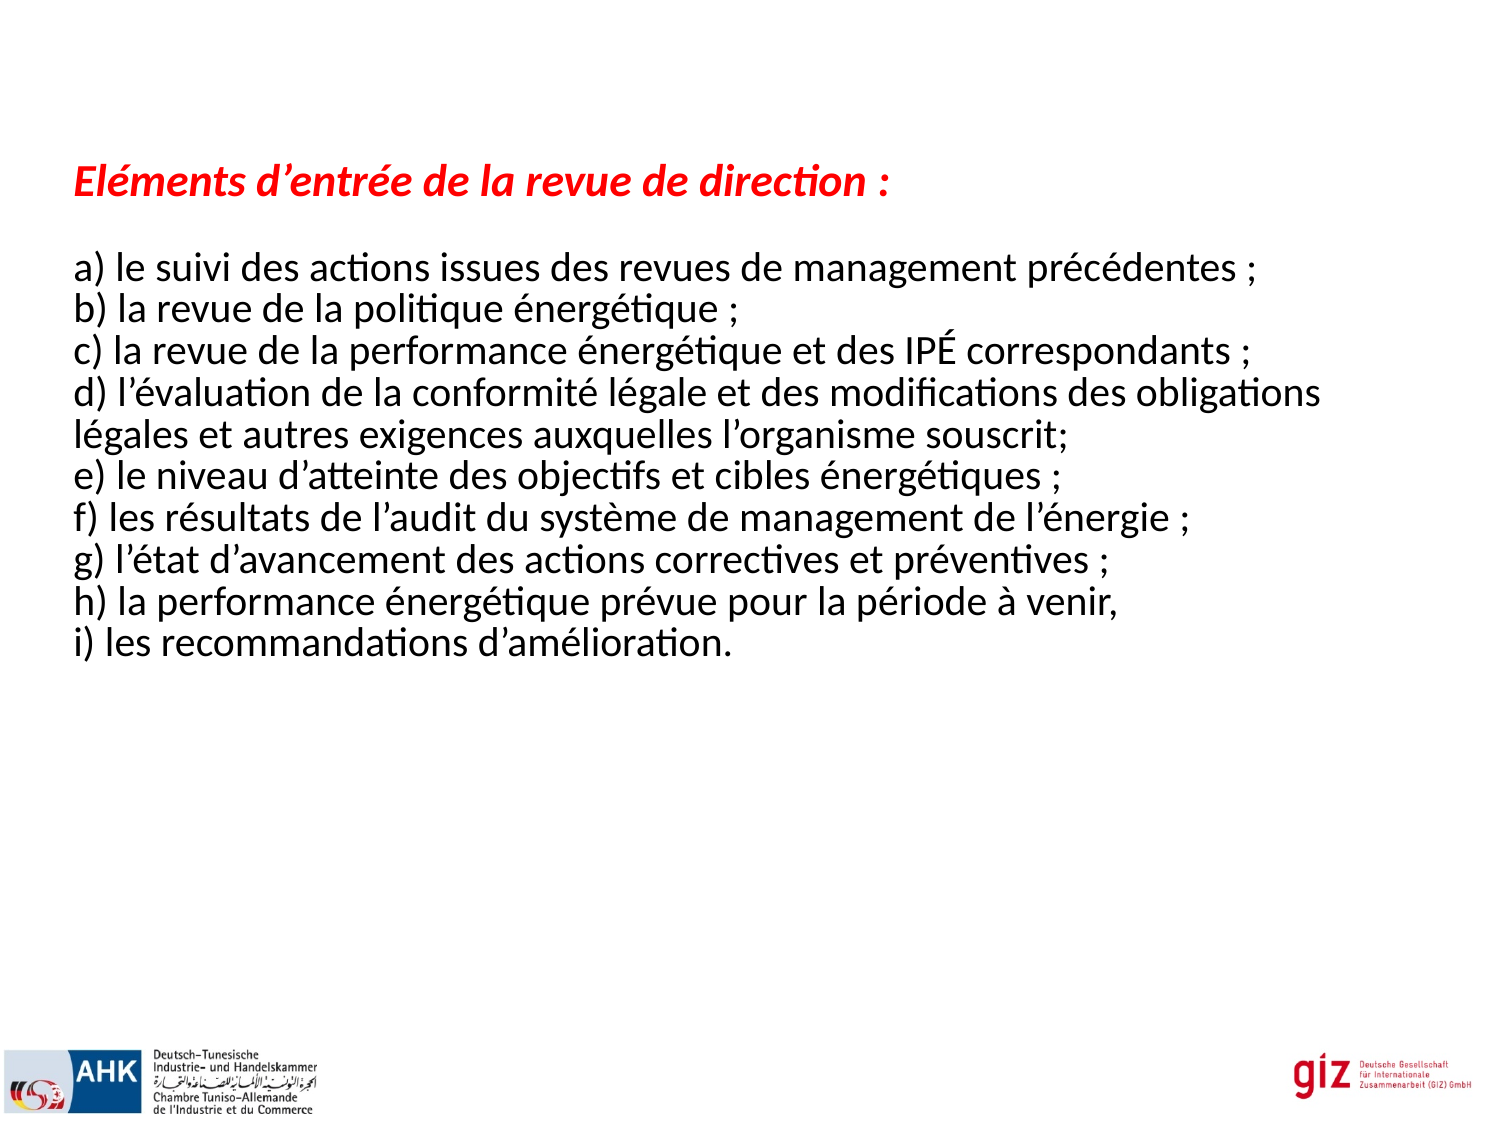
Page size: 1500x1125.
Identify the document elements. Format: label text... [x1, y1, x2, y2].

text_box Eléments d’entrée de la revue de direction : a) le suivi des actions issues des revues de management précédentes ; b) la revue de la politique énergétique ; c) la revue de la performance énergétique et des IPÉ correspondants ; d) l’évaluation de la conformité légale et des modifications des obligations légales et autres exigences auxquelles l’organisme souscrit; e) le niveau d’atteinte des objectifs et cibles énergétiques ; f) les résultats de l’audit du système de management de l’énergie ; g) l’état d’avancement des actions correctives et préventives ; h) la performance énergétique prévue pour la période à venir, i) les recommandations d’amélioration. [58, 132, 1412, 976]
picture [3, 1049, 317, 1114]
picture [1275, 1031, 1500, 1125]
